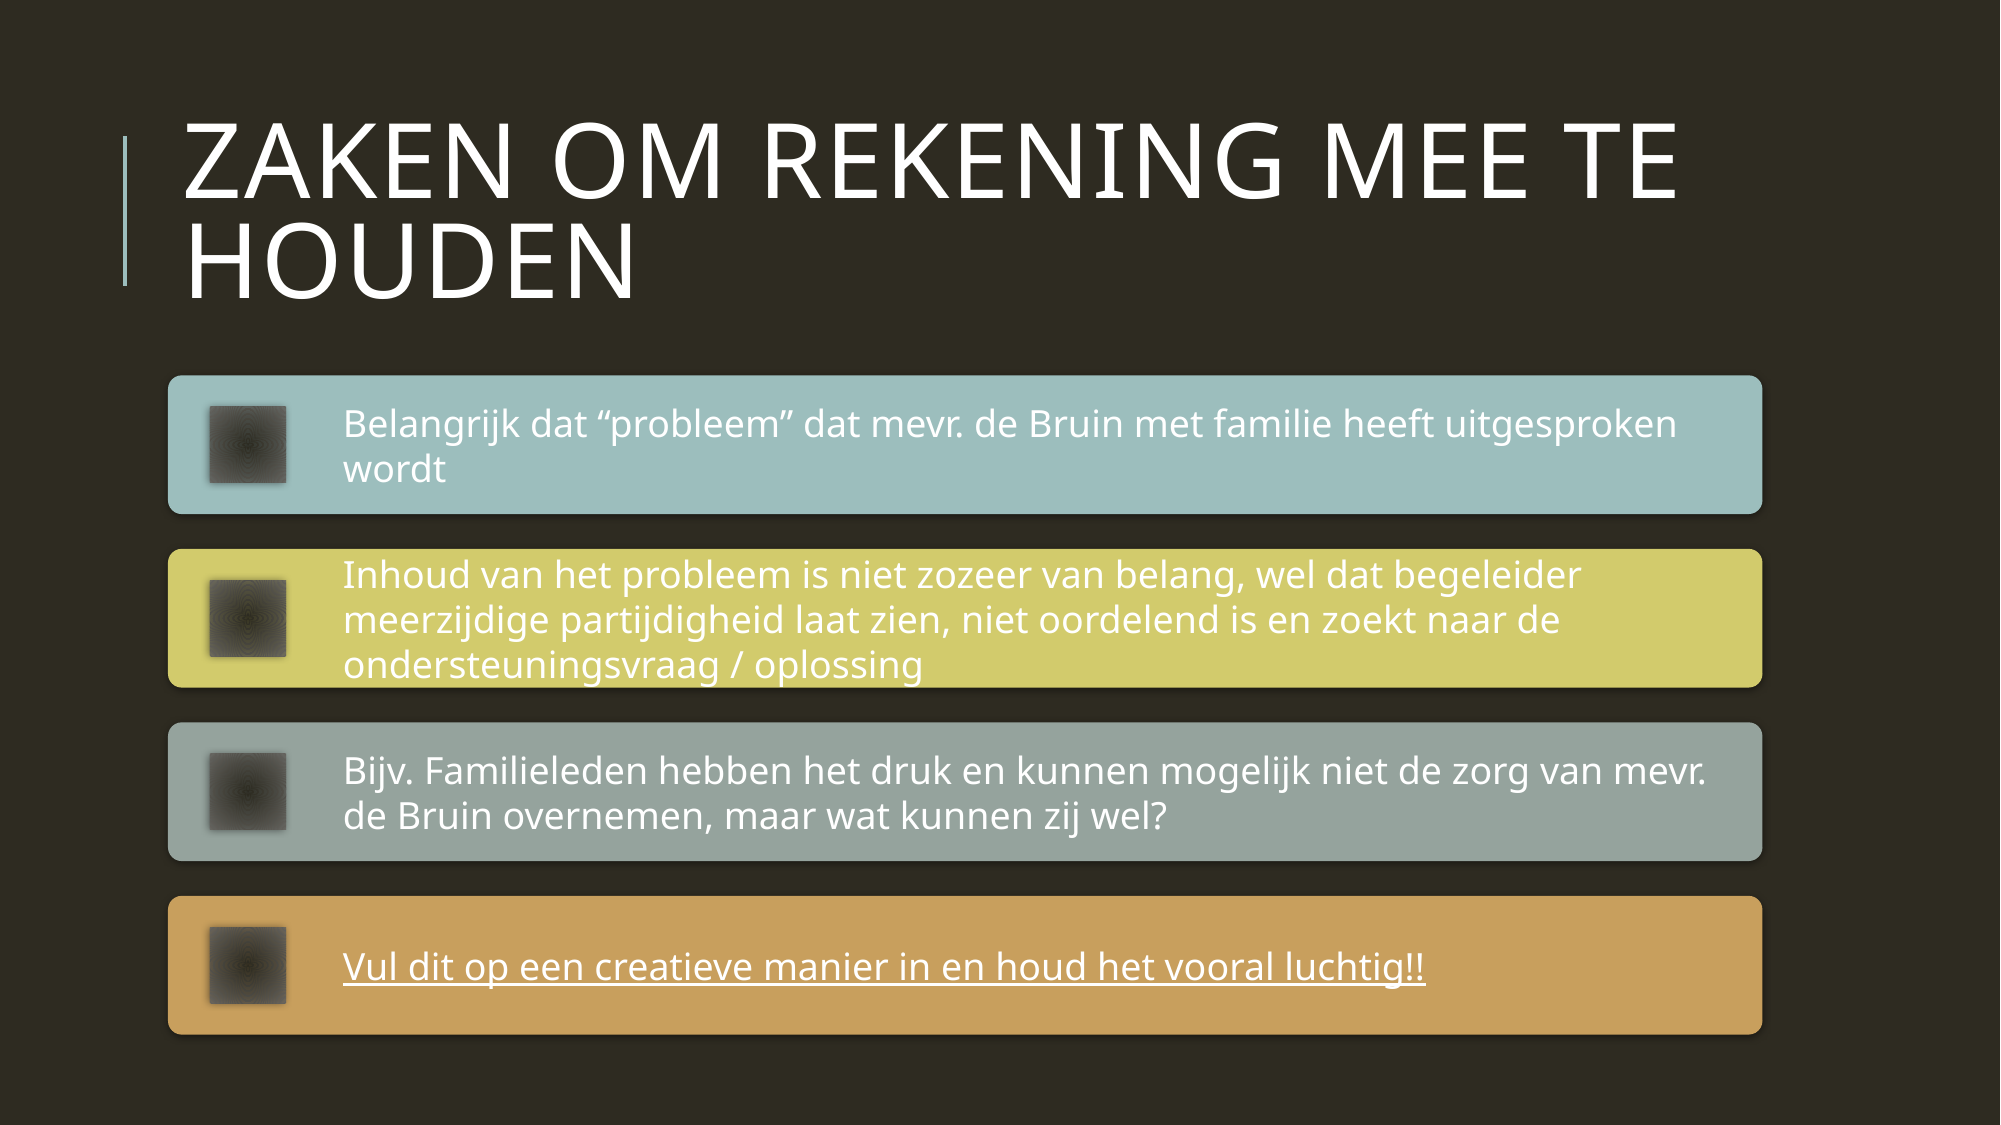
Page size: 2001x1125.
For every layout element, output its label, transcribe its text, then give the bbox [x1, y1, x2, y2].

title Zaken om rekening mee te houden [168, 96, 1763, 342]
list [167, 374, 1763, 1036]
